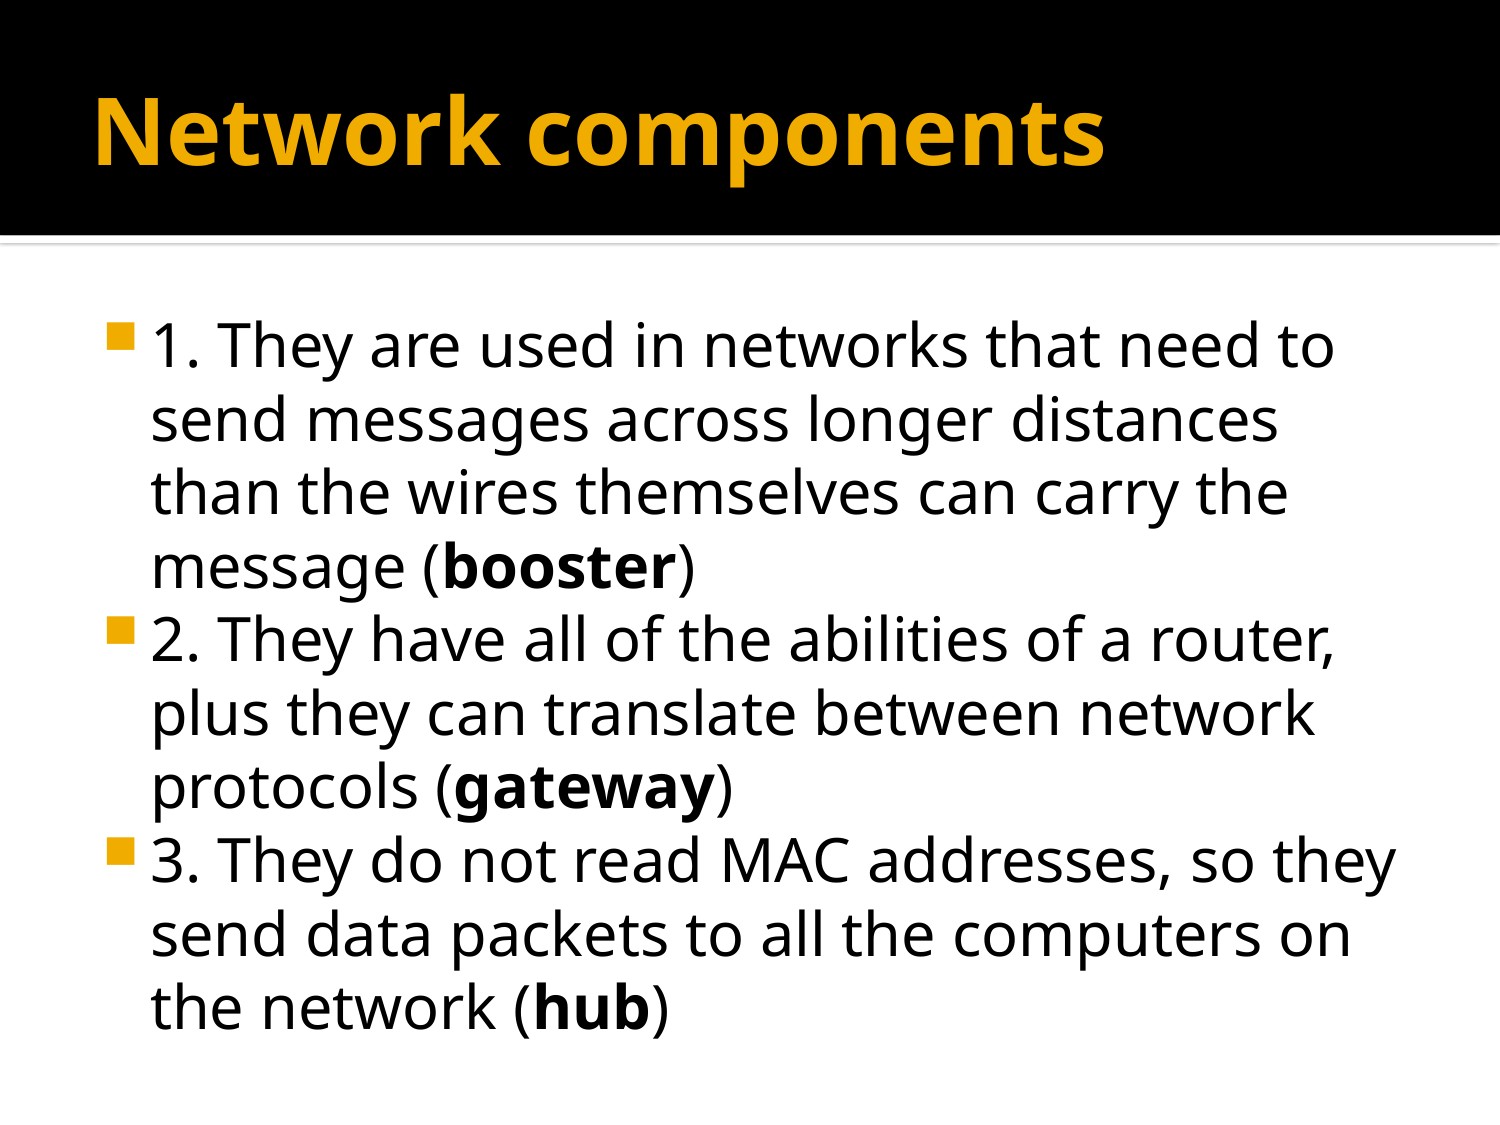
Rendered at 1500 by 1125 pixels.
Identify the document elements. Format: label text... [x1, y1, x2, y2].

list 1. They are used in networks that need to send messages across longer distances than the wires themselves can carry the message (booster) 2. They have all of the abilities of a router, plus they can translate between network protocols (gateway) 3. They do not read MAC addresses, so they send data packets to all the computers on the network (hub) [75, 291, 1425, 1050]
title Network components [75, 25, 1425, 231]
